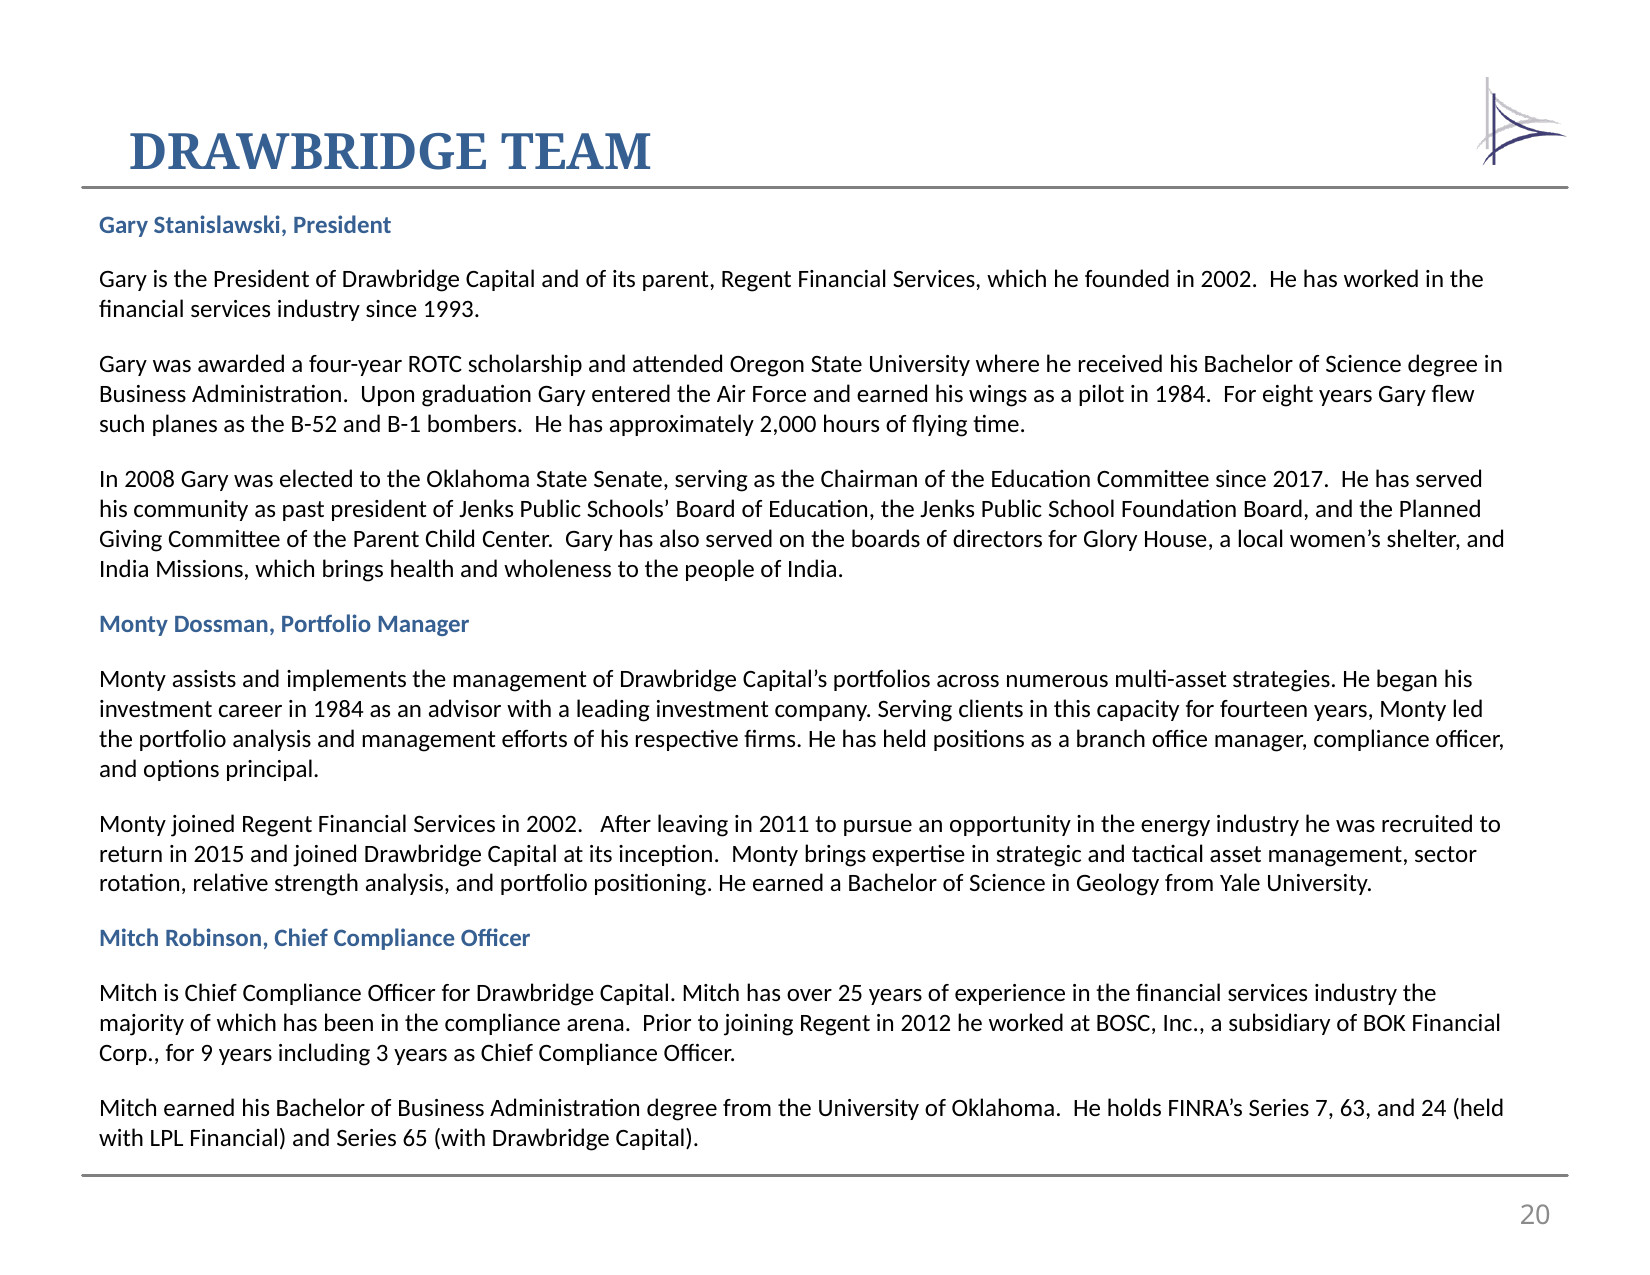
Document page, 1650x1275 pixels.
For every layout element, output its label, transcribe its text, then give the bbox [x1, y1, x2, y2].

text_box Gary Stanislawski, President Gary is the President of Drawbridge Capital and of its parent, Regent Financial Services, which he founded in 2002. He has worked in the financial services industry since 1993. Gary was awarded a four-year ROTC scholarship and attended Oregon State University where he received his Bachelor of Science degree in Business Administration. Upon graduation Gary entered the Air Force and earned his wings as a pilot in 1984. For eight years Gary flew such planes as the B-52 and B-1 bombers. He has approximately 2,000 hours of flying time. In 2008 Gary was elected to the Oklahoma State Senate, serving as the Chairman of the Education Committee since 2017. He has served his community as past president of Jenks Public Schools’ Board of Education, the Jenks Public School Foundation Board, and the Planned Giving Committee of the Parent Child Center. Gary has also served on the boards of directors for Glory House, a local women’s shelter, and India Missions, which brings health and wholeness to the people of India. Monty Dossman, Portfolio Manager Monty assists and implements the management of Drawbridge Capital’s portfolios across numerous multi-asset strategies. He began his investment career in 1984 as an advisor with a leading investment company. Serving clients in this capacity for fourteen years, Monty led the portfolio analysis and management efforts of his respective firms. He has held positions as a branch office manager, compliance officer, and options principal. Monty joined Regent Financial Services in 2002. After leaving in 2011 to pursue an opportunity in the energy industry he was recruited to return in 2015 and joined Drawbridge Capital at its inception. Monty brings expertise in strategic and tactical asset management, sector rotation, relative strength analysis, and portfolio positioning. He earned a Bachelor of Science in Geology from Yale University. Mitch Robinson, Chief Compliance Officer Mitch is Chief Compliance Officer for Drawbridge Capital. Mitch has over 25 years of experience in the financial services industry the majority of which has been in the compliance arena. Prior to joining Regent in 2012 he worked at BOSC, Inc., a subsidiary of BOK Financial Corp., for 9 years including 3 years as Chief Compliance Officer. Mitch earned his Bachelor of Business Administration degree from the University of Oklahoma. He holds FINRA’s Series 7, 63, and 24 (held with LPL Financial) and Series 65 (with Drawbridge Capital). [82, 199, 1538, 1165]
slide_number 19 [1182, 1181, 1568, 1250]
picture [1470, 77, 1575, 177]
title Drawbridge Team [82, 90, 1568, 187]
